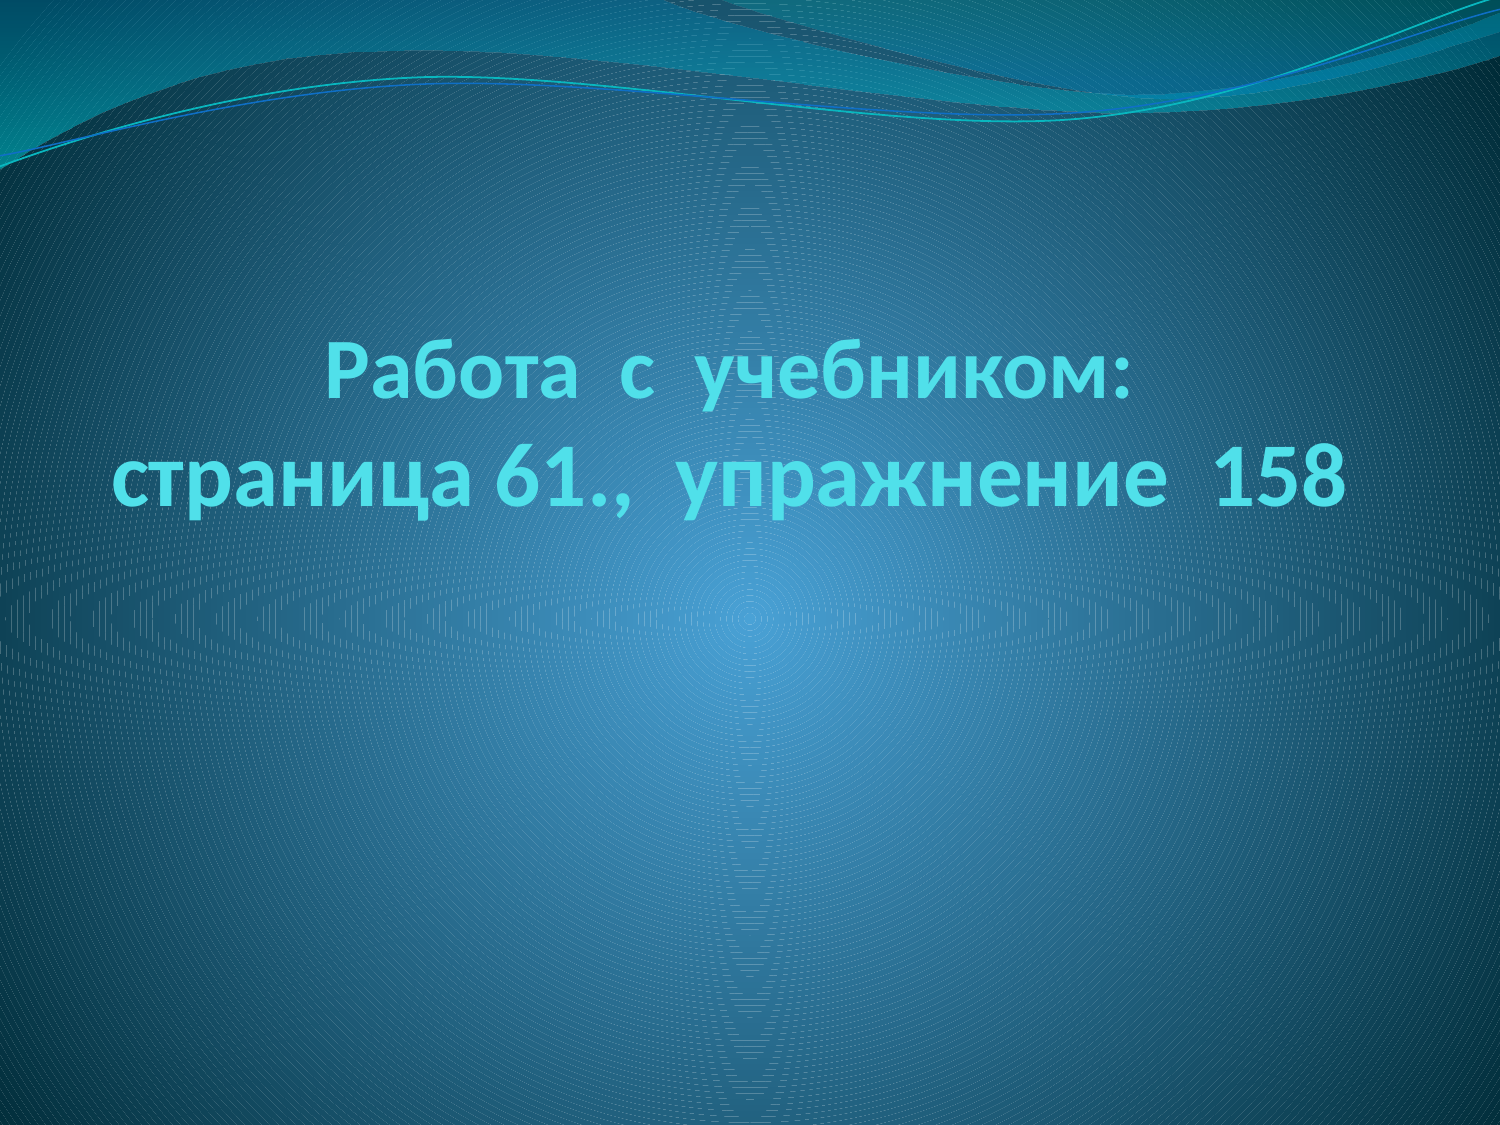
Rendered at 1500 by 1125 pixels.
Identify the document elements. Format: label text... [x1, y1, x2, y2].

title Работа с учебником: страница 61., упражнение 158 [87, 224, 1376, 525]
